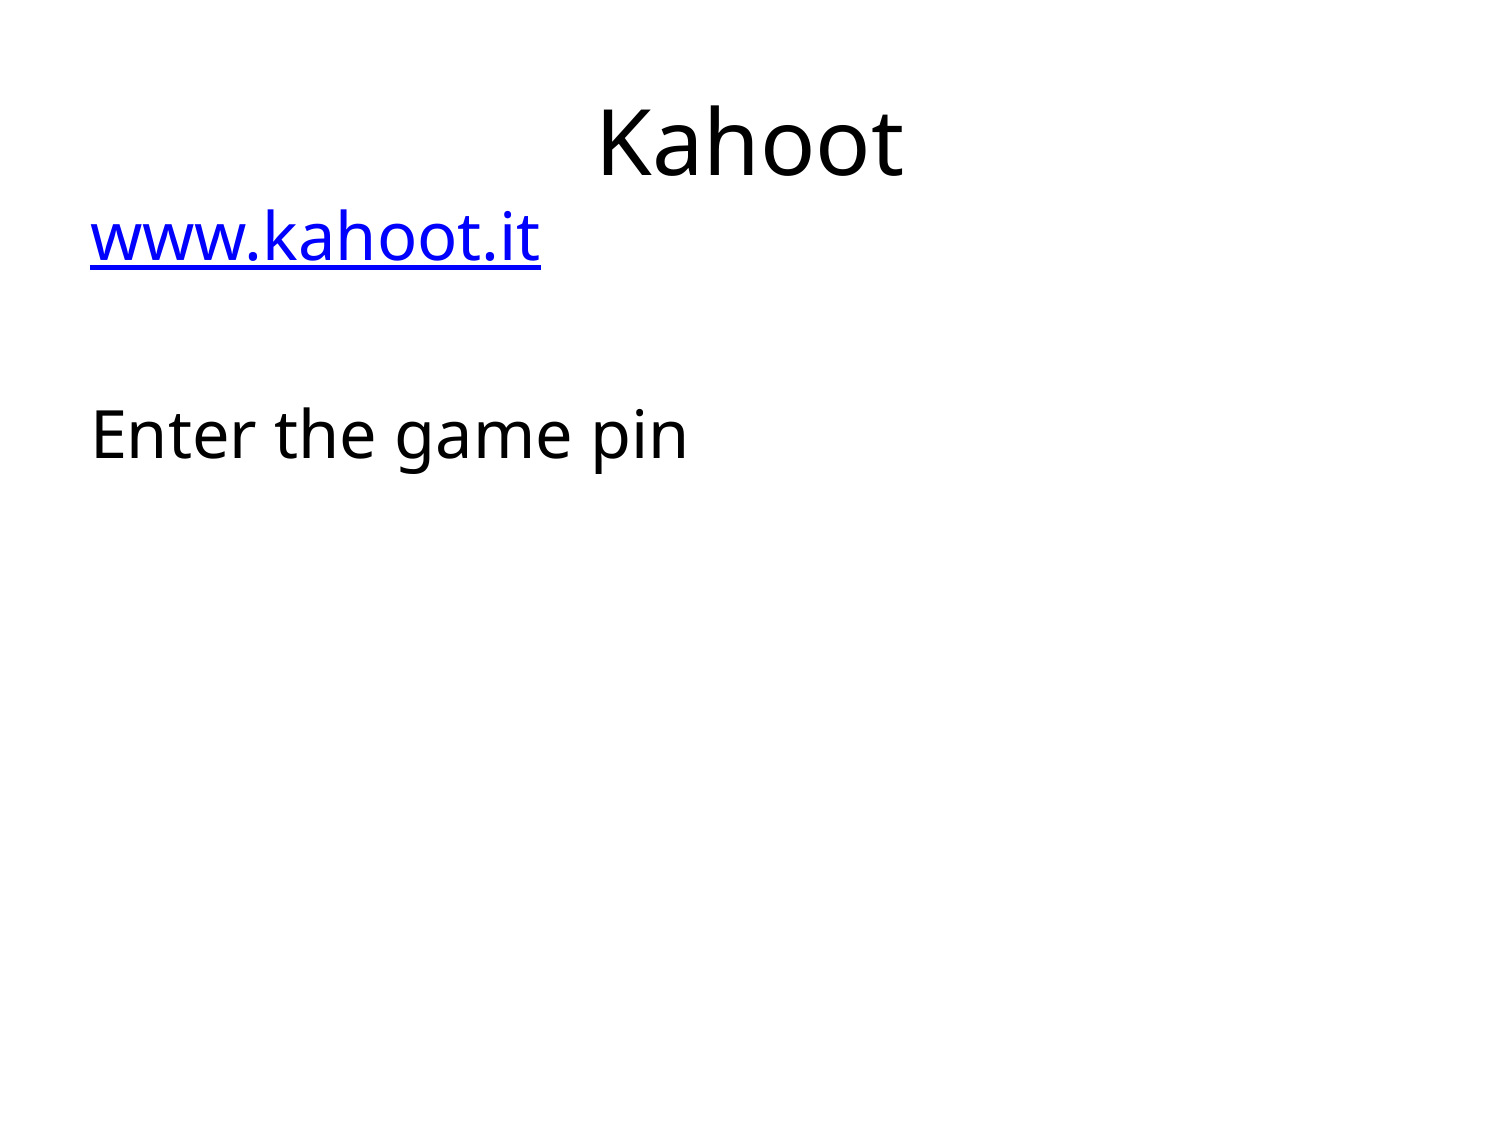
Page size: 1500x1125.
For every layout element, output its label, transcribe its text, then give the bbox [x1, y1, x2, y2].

title Kahoot [75, 45, 1425, 186]
list www.kahoot.it Enter the game pin [75, 186, 1483, 929]
